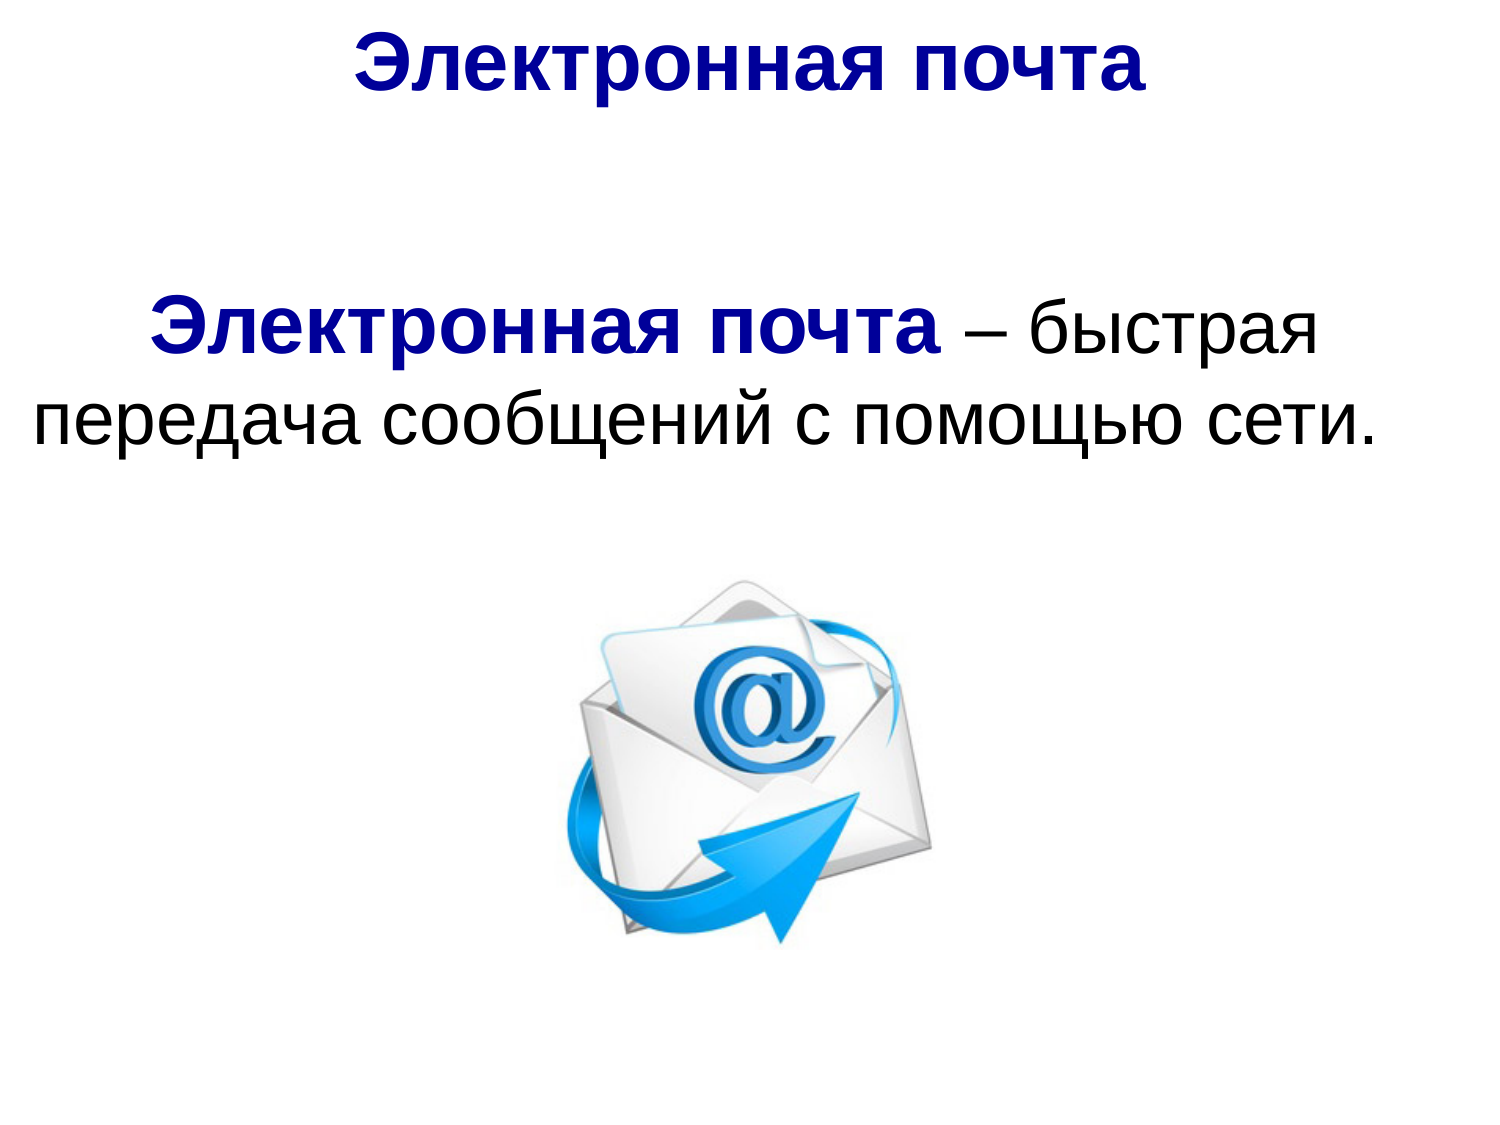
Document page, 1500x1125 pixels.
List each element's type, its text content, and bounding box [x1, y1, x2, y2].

text_box Электронная почта [81, 0, 1419, 117]
picture [546, 573, 954, 950]
list Электронная почта – быстрая передача сообщений с помощью сети. [17, 262, 1472, 480]
